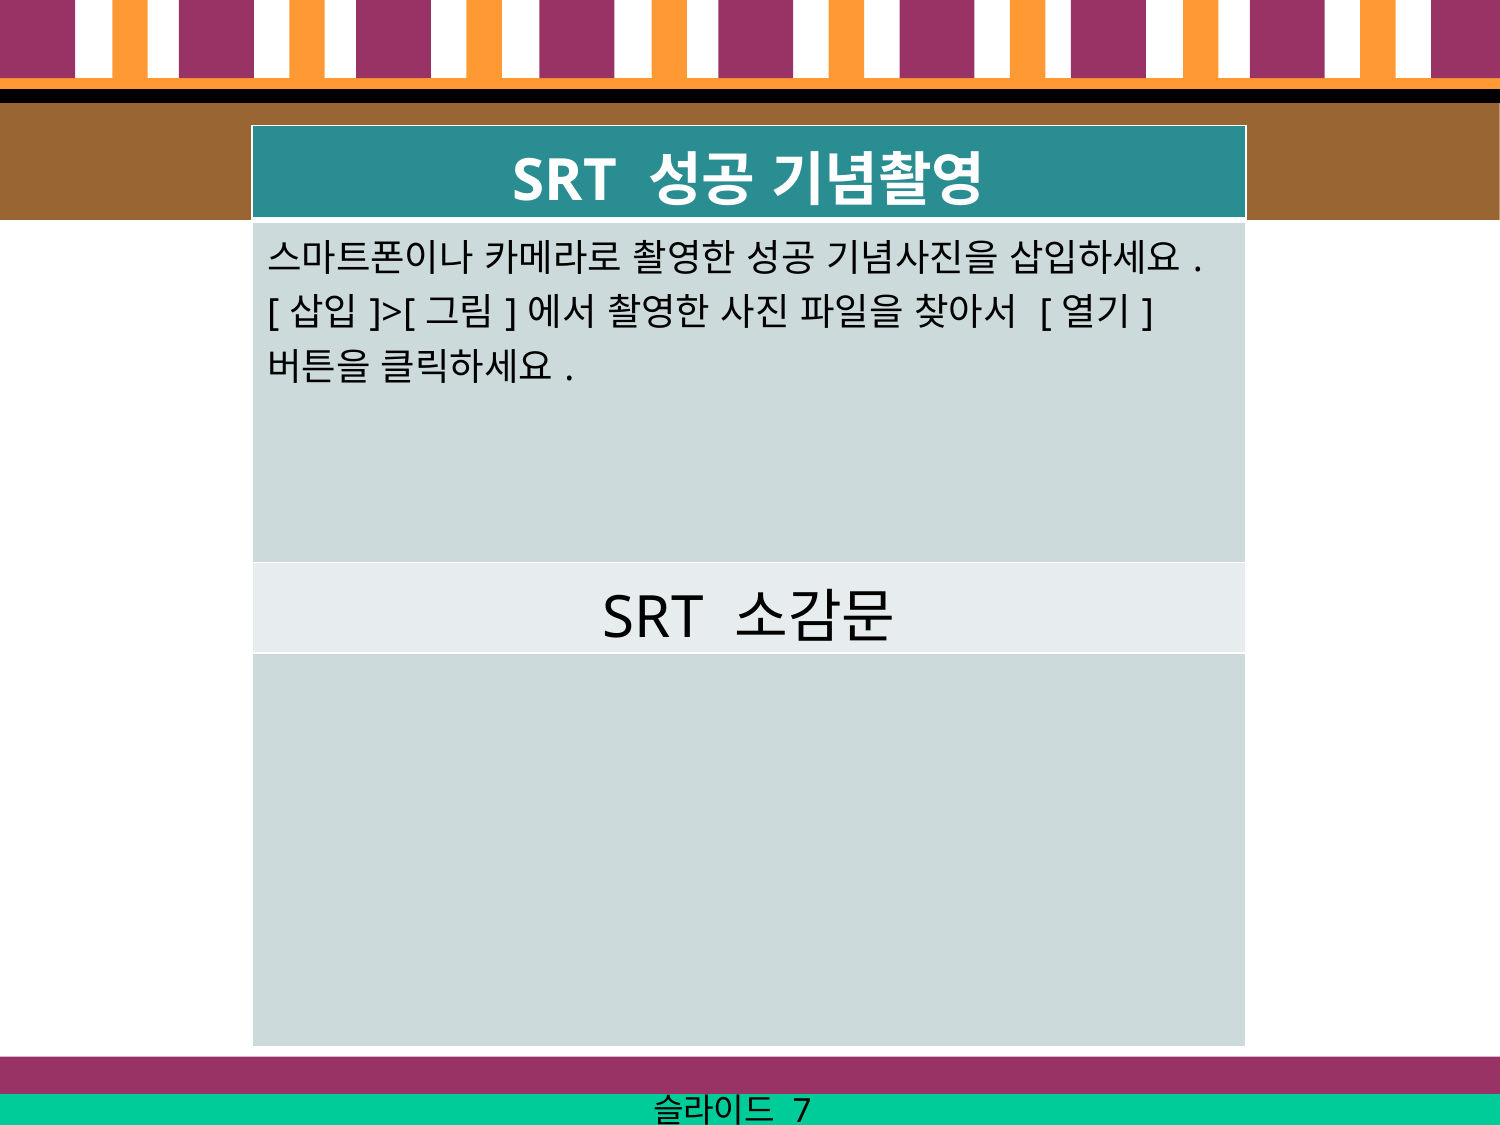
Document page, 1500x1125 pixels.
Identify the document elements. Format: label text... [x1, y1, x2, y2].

table_cell [253, 654, 1245, 1046]
text_box 슬라이드 7 [596, 1082, 869, 1125]
table_header SRT 성공 기념촬영 [253, 126, 1245, 217]
table_cell SRT 소감문 [253, 563, 1245, 652]
table_cell 스마트폰이나 카메라로 촬영한 성공 기념사진을 삽입하세요. [삽입]>[그림]에서 촬영한 사진 파일을 찾아서 [열기] 버튼을 클릭하세요. [253, 223, 1245, 562]
